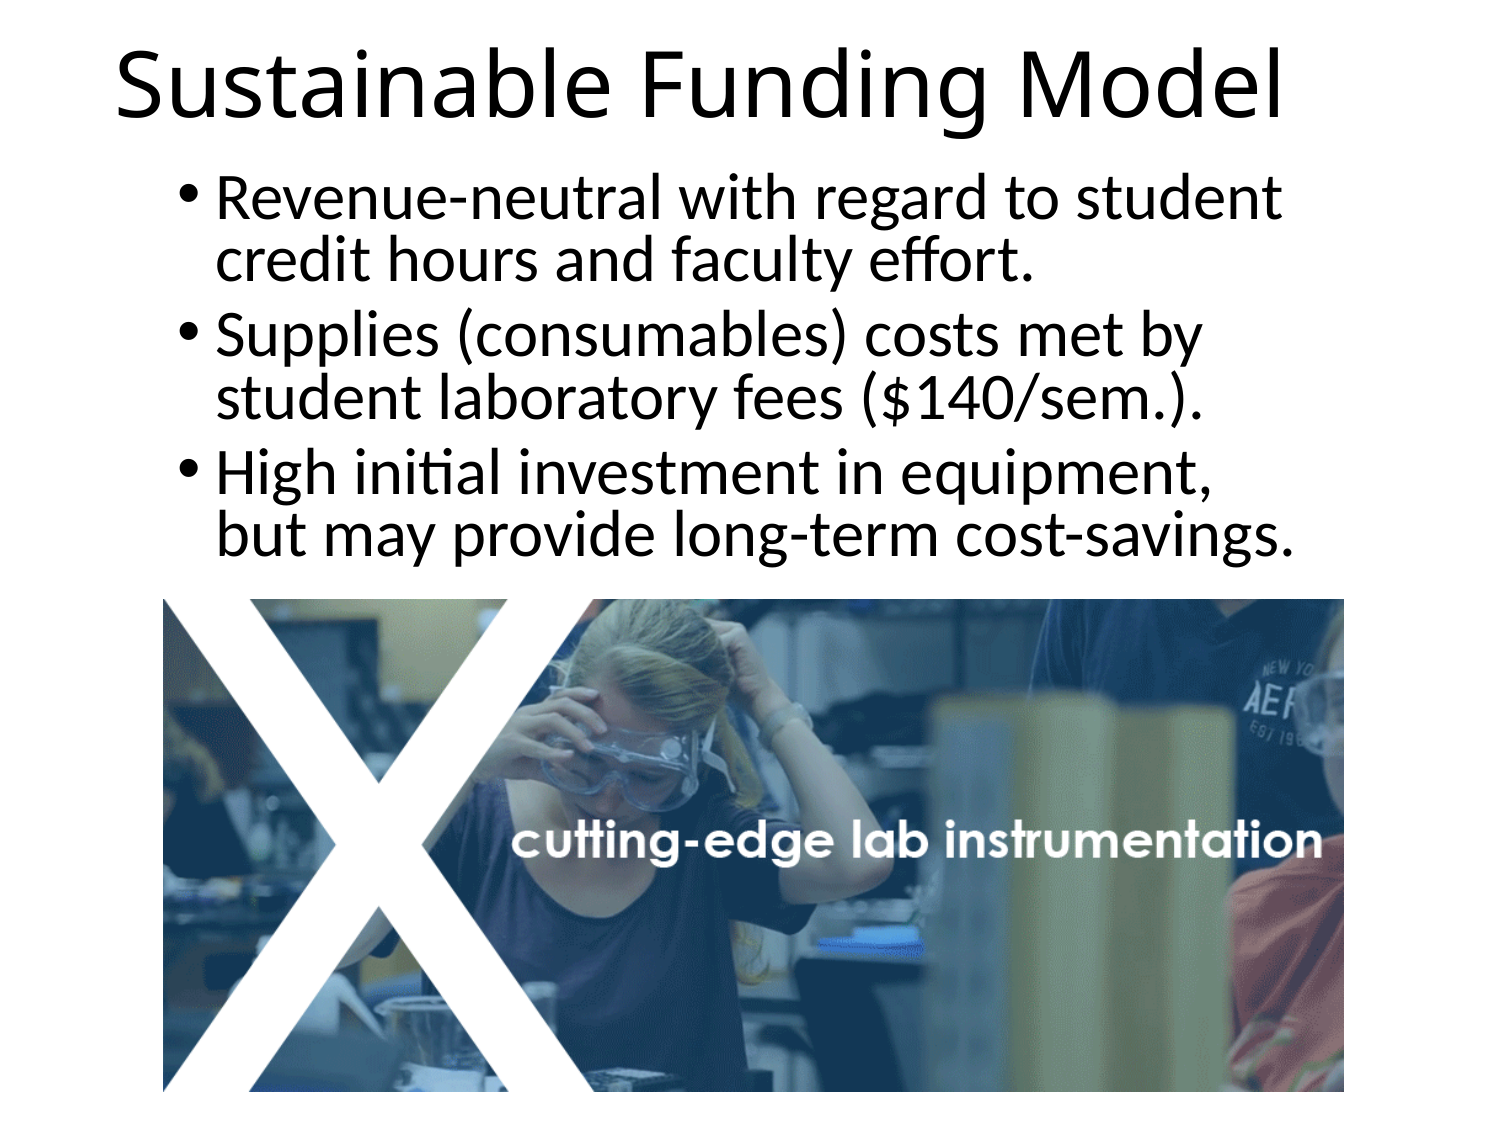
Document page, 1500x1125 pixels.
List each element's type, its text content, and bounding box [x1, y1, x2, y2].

title Sustainable Funding Model [99, 37, 1332, 138]
picture [163, 599, 1344, 1092]
text_box Revenue-neutral with regard to student credit hours and faculty effort. Supplies (consumables) costs met by student laboratory fees ($140/sem.). High initial investment in equipment, but may provide long-term cost-savings. [162, 162, 1332, 988]
